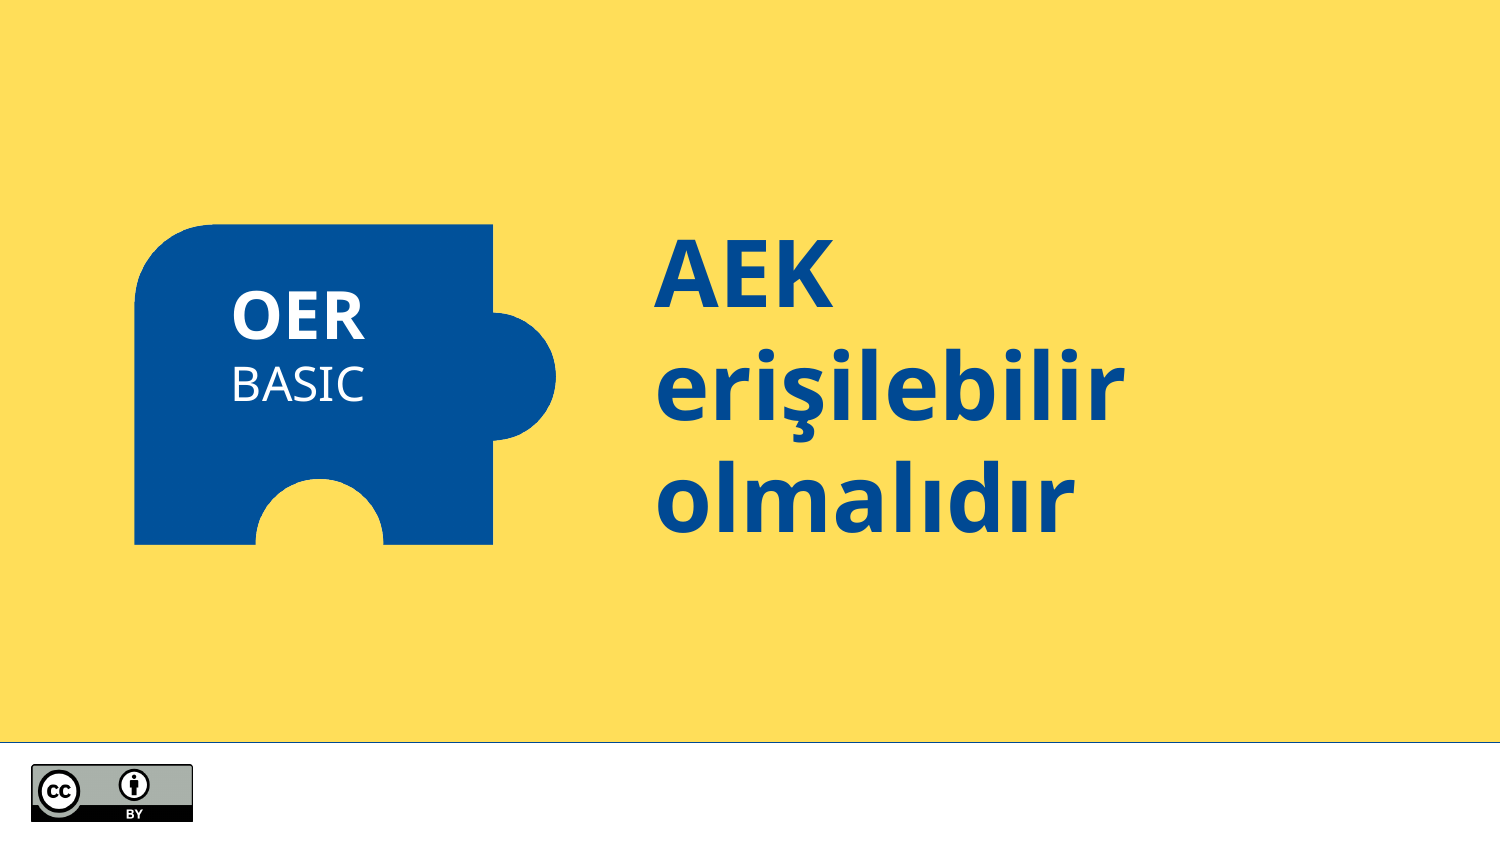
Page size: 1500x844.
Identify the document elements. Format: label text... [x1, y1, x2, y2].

text_box [0, 750, 1500, 844]
text_box AEK erişilebilir olmalıdır [639, 199, 1427, 567]
text_box OER BASIC [560, 258, 862, 426]
picture [31, 764, 193, 822]
picture [133, 224, 556, 545]
